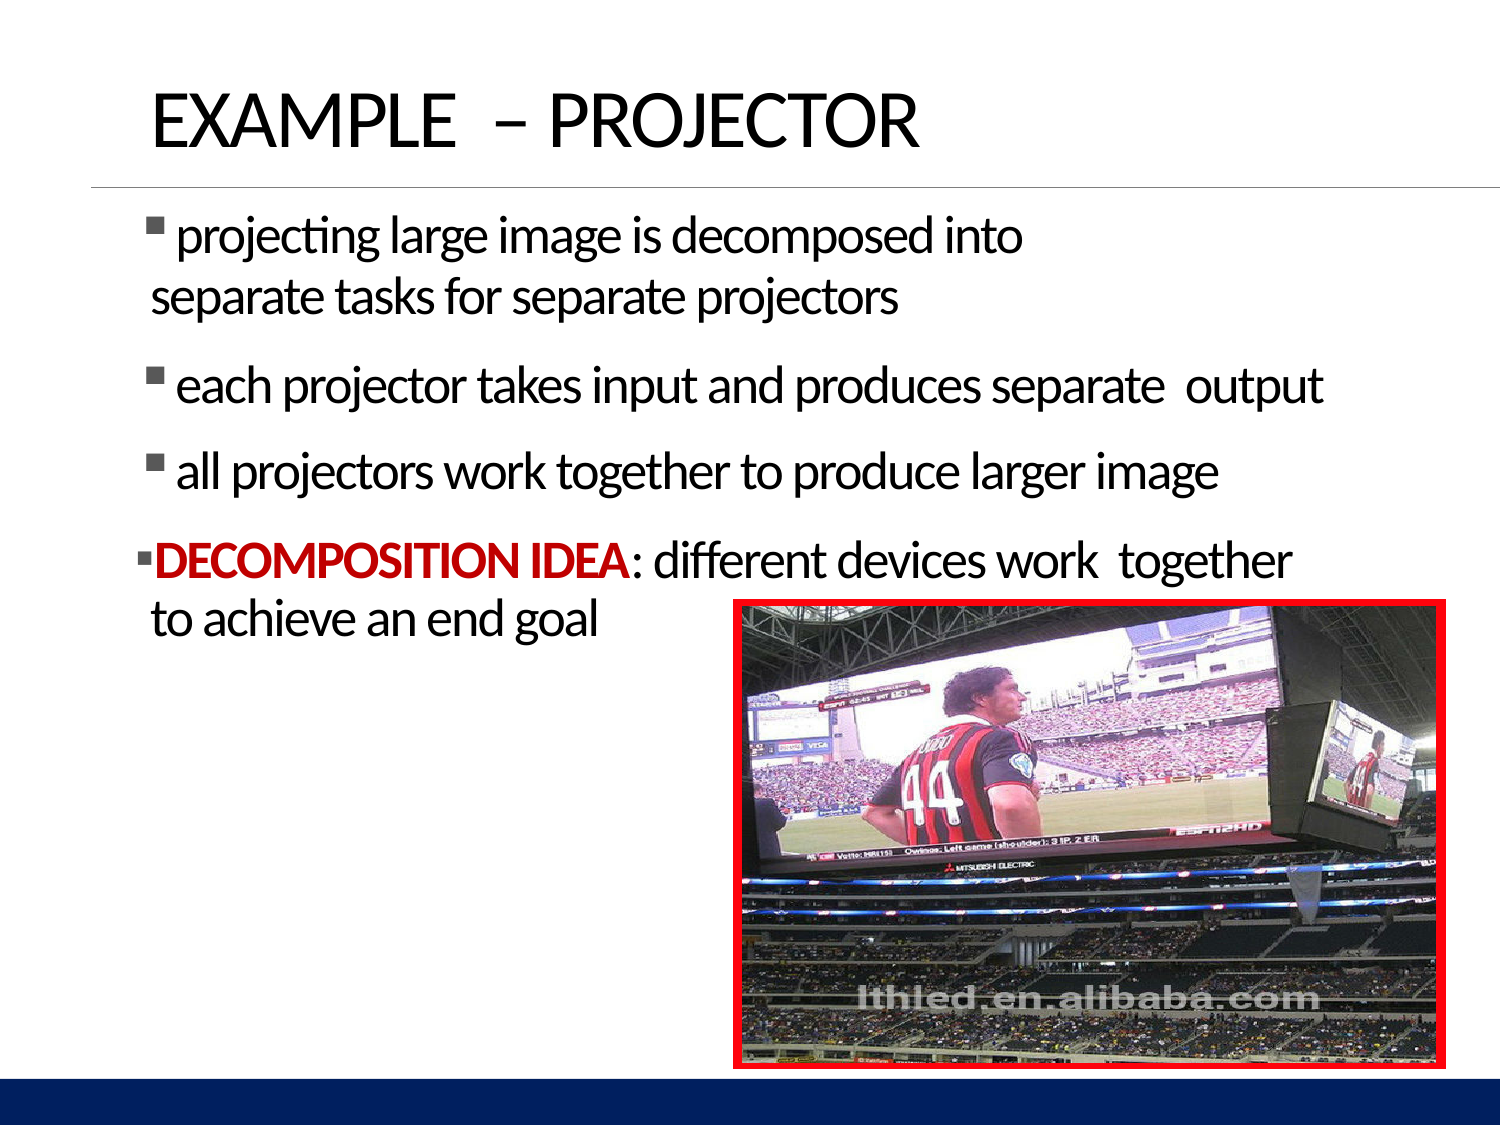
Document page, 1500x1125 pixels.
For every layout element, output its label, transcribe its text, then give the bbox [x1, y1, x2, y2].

picture [733, 599, 1446, 1069]
footer 6.0001 LECTURE 4 [679, 991, 842, 1125]
title EXAMPLE – PROJECTOR [147, 62, 1350, 200]
text_box projecting large image is decomposed into separate tasks for separate projectors each projector takes input and produces separate output all projectors work together to produce larger image DECOMPOSITION IDEA: different devices work together to achieve an end goal [132, 200, 1463, 648]
